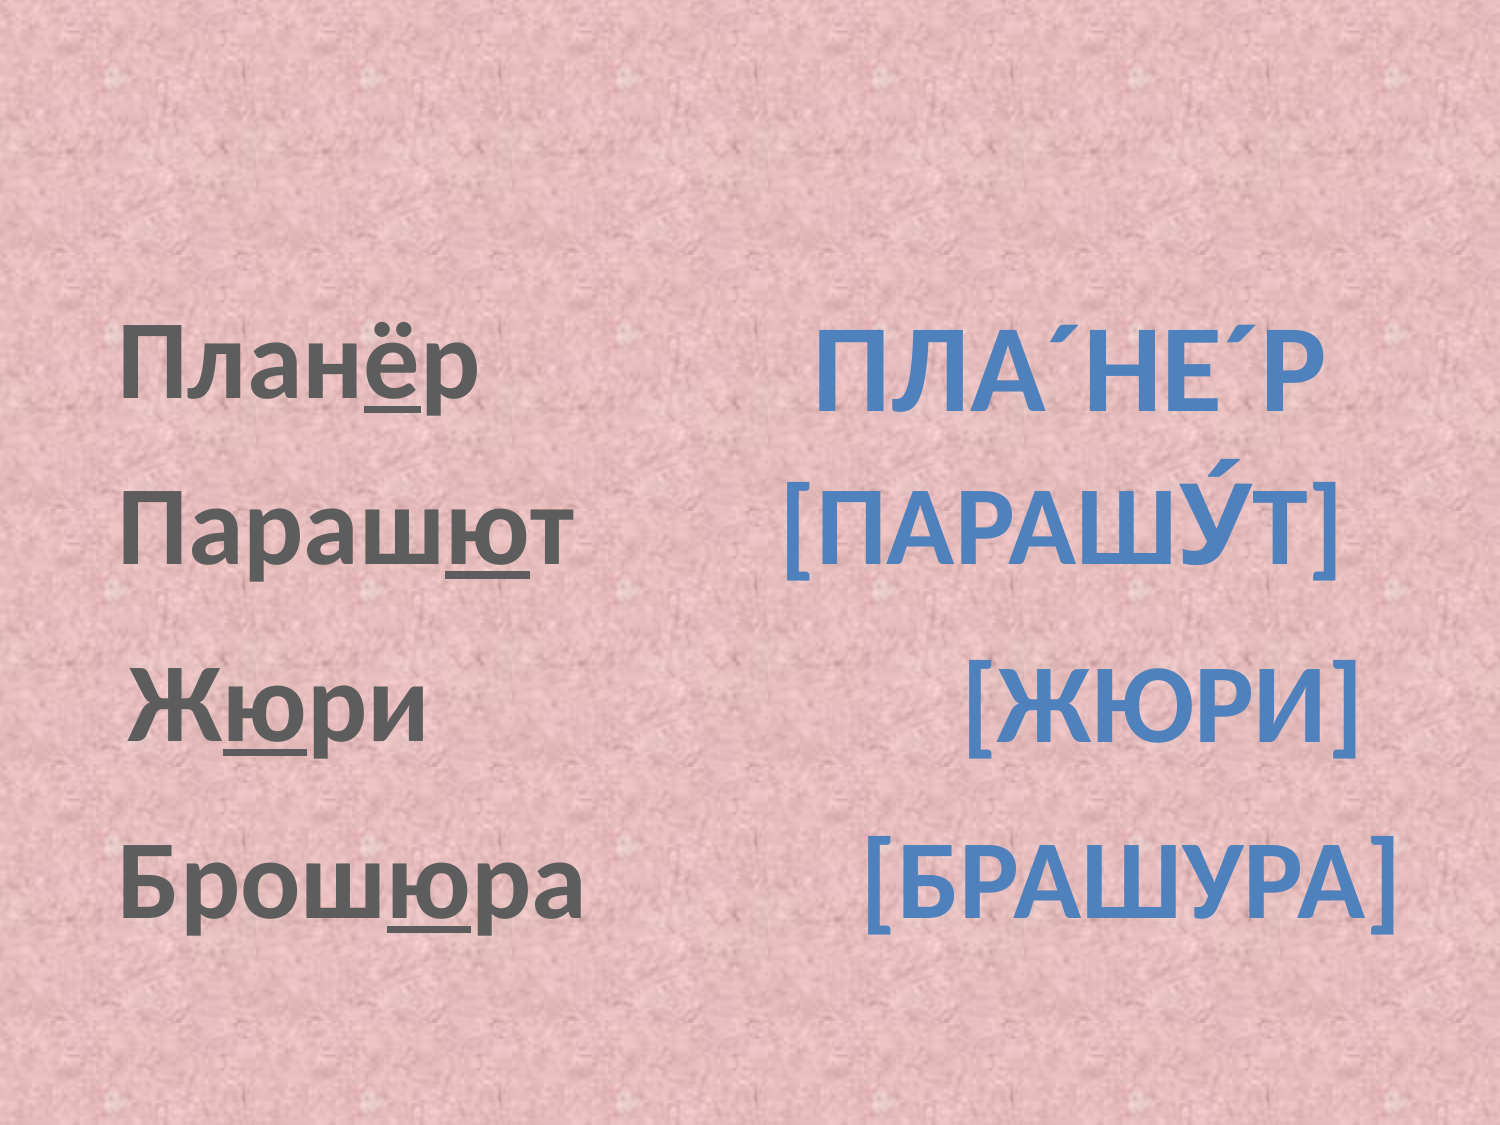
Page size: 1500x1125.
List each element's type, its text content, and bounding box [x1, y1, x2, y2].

text_box Планёр [102, 278, 497, 429]
text_box [Брашура] [845, 798, 1418, 949]
text_box [парашу́т] [764, 444, 1360, 595]
text_box [жюри] [915, 597, 1500, 778]
text_box Брошюра [102, 798, 603, 949]
text_box Парашют [102, 444, 589, 595]
text_box Пла´не´р [797, 278, 1343, 444]
picture [0, 0, 1500, 1125]
text_box Жюри [113, 621, 446, 772]
